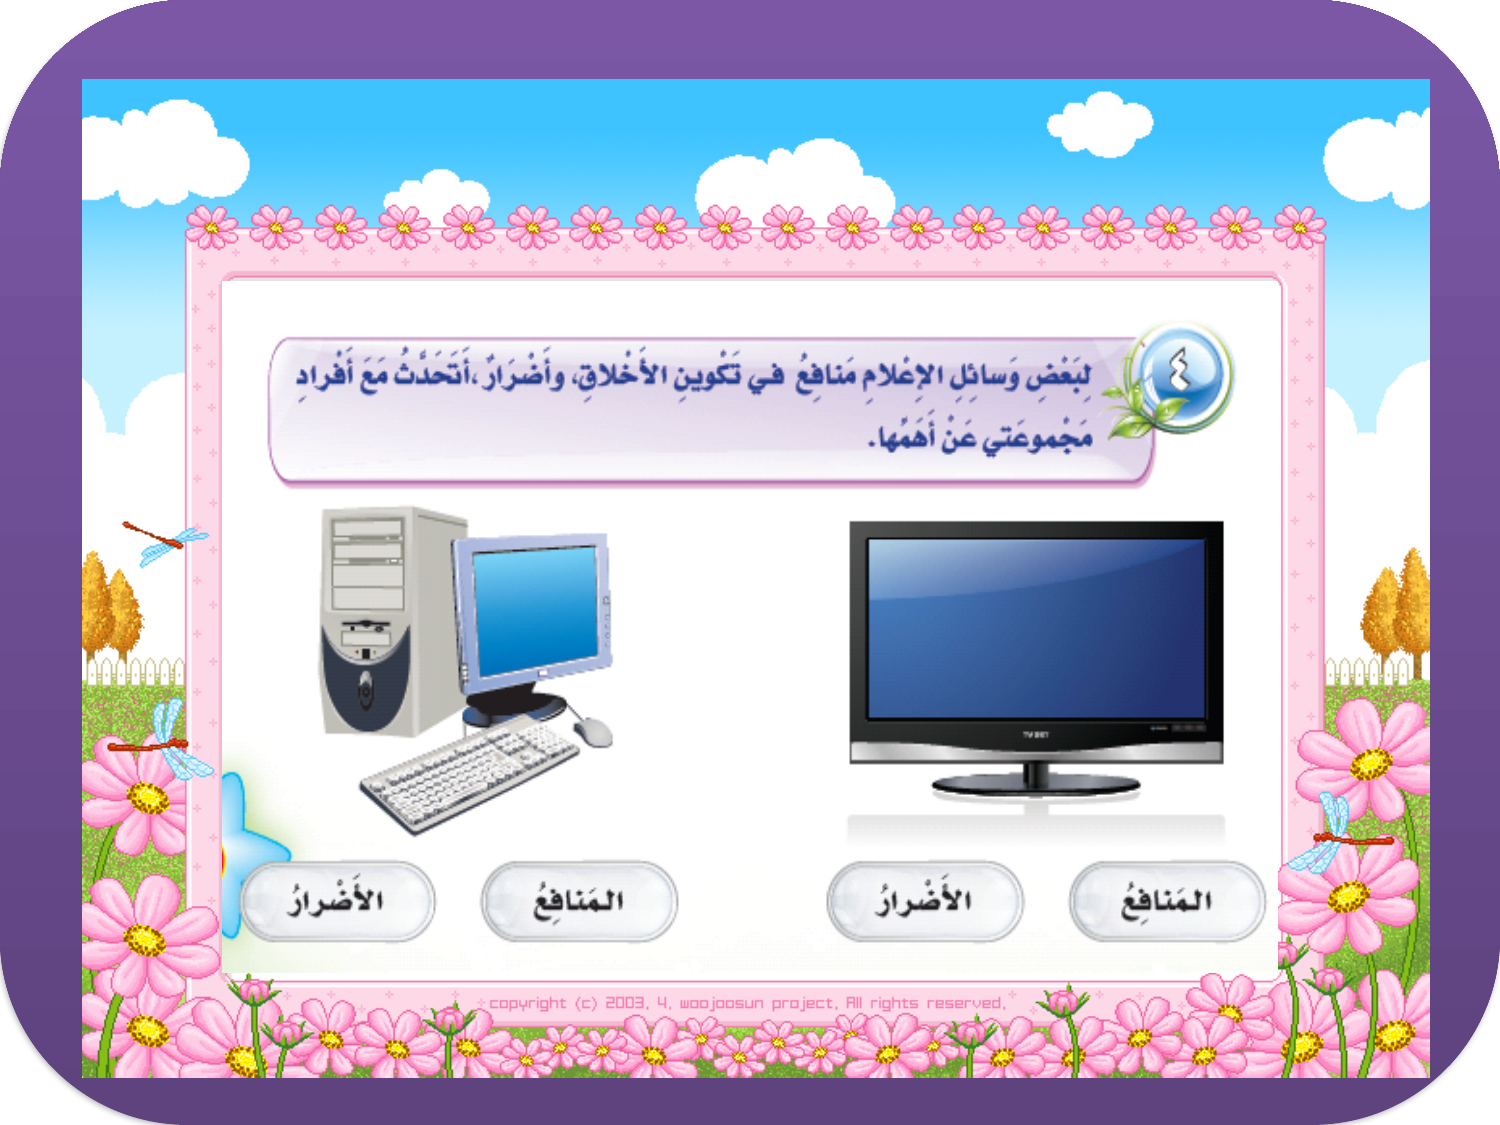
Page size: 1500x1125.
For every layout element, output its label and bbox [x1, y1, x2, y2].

picture [81, 79, 1430, 1079]
text_box [0, 0, 1500, 1125]
